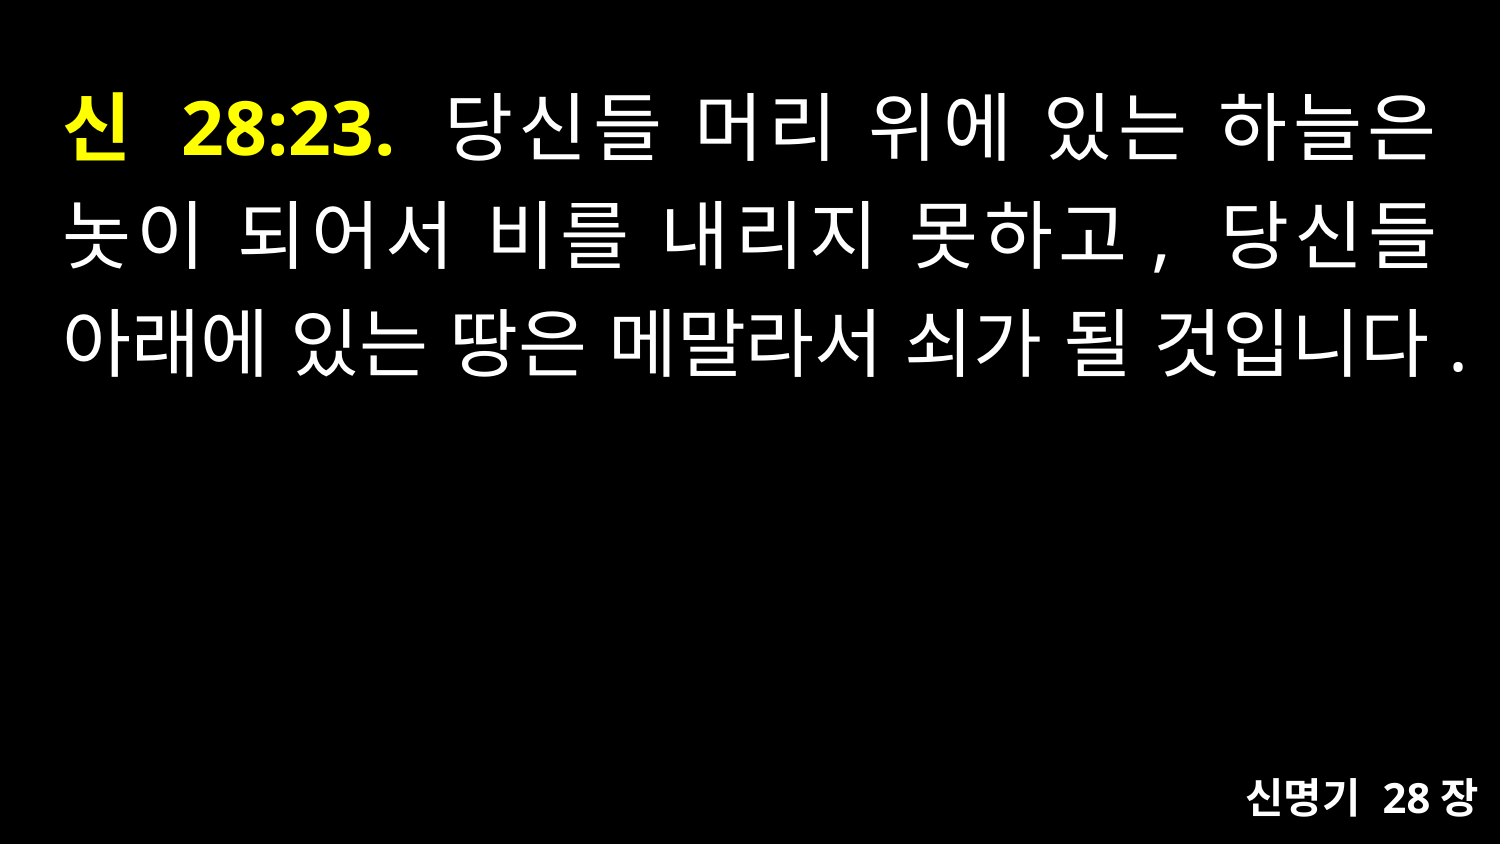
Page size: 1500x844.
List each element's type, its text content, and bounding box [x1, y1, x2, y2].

subtitle 신명기 28장 [916, 770, 1500, 844]
title 신 28:23. 당신들 머리 위에 있는 하늘은 놋이 되어서 비를 내리지 못하고, 당신들 아래에 있는 땅은 메말라서 쇠가 될 것입니다. [0, 0, 1500, 844]
